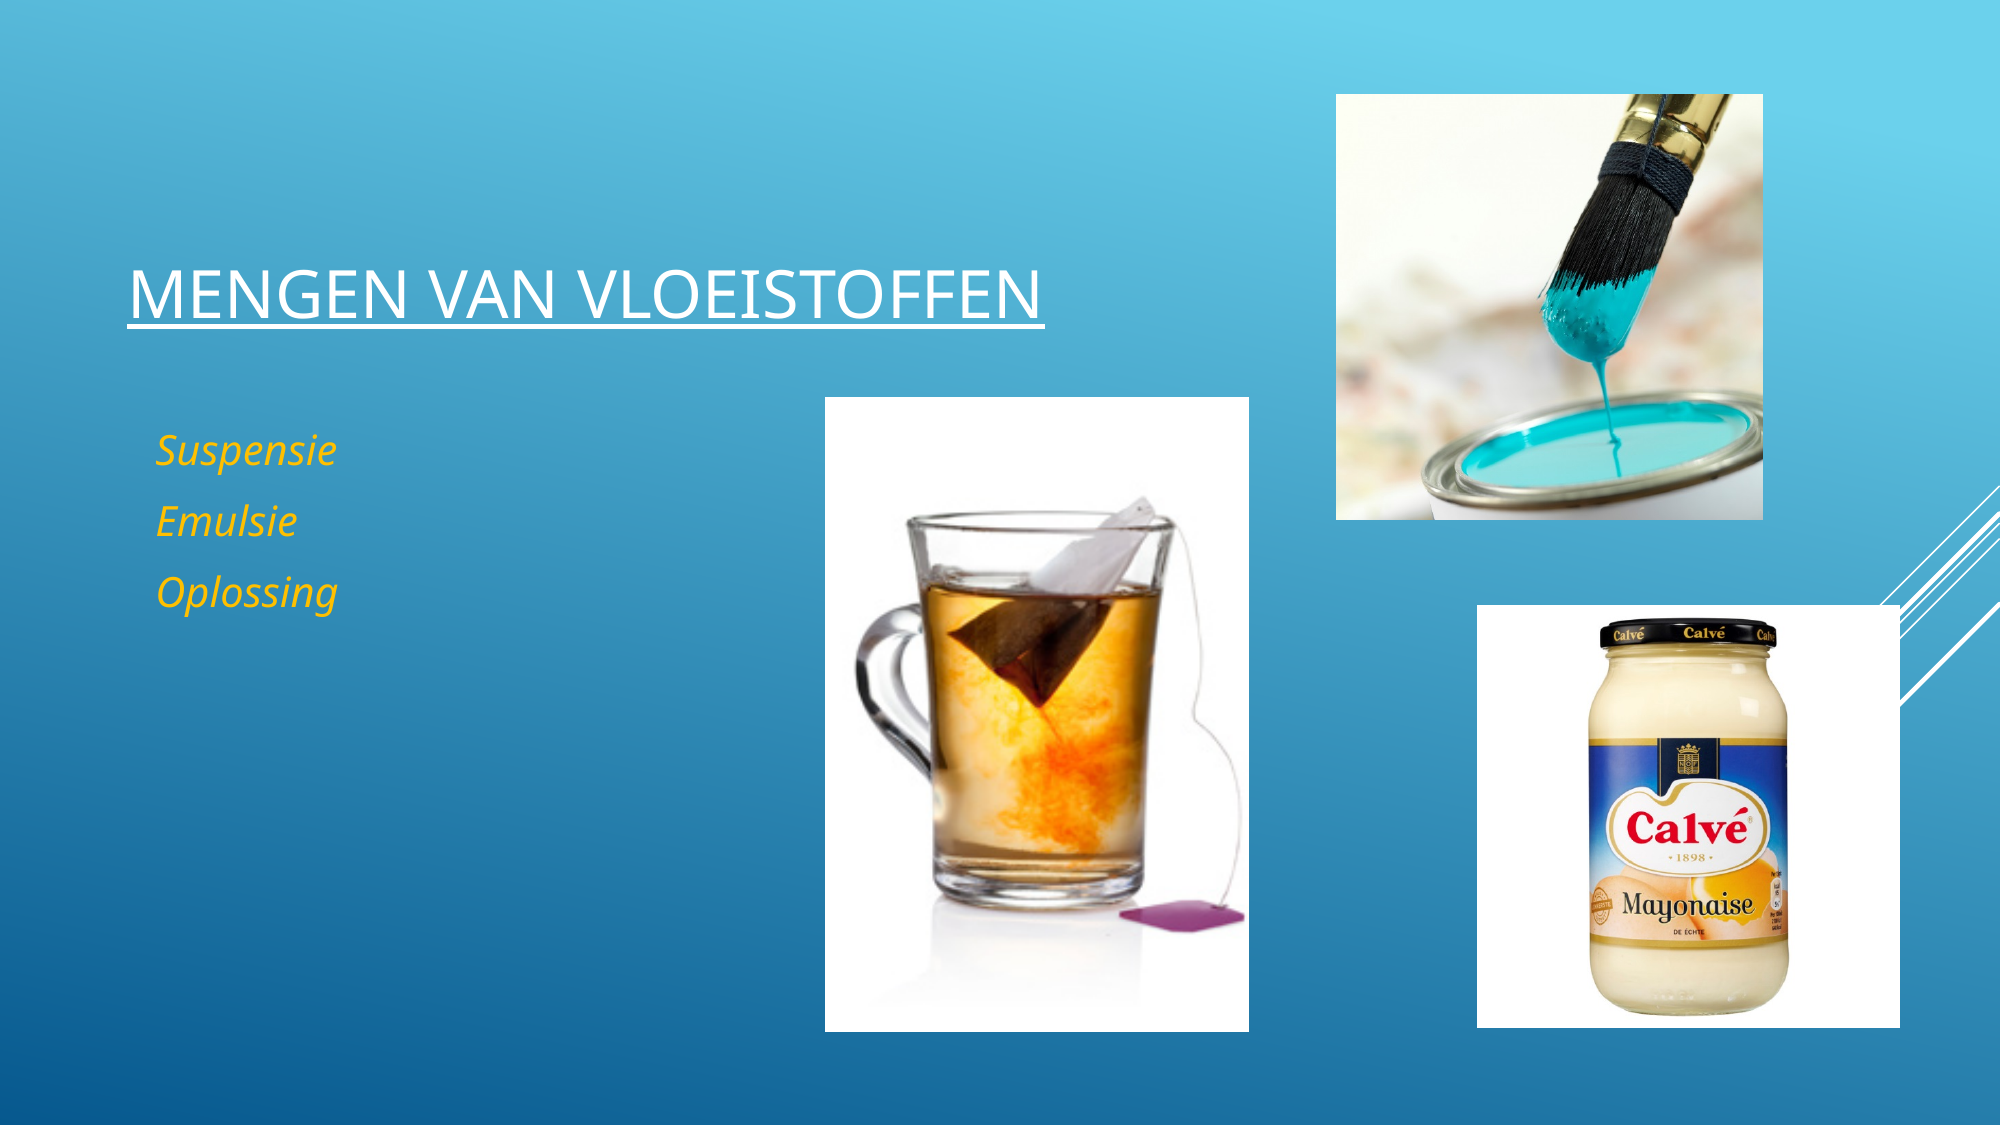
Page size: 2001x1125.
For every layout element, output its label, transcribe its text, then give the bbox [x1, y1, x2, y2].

picture [825, 396, 1249, 1032]
picture [1476, 605, 1900, 1028]
picture [1336, 93, 1763, 520]
title Mengen van Vloeistoffen [112, 112, 1763, 563]
list Suspensie Emulsie Oplossing [140, 365, 536, 674]
